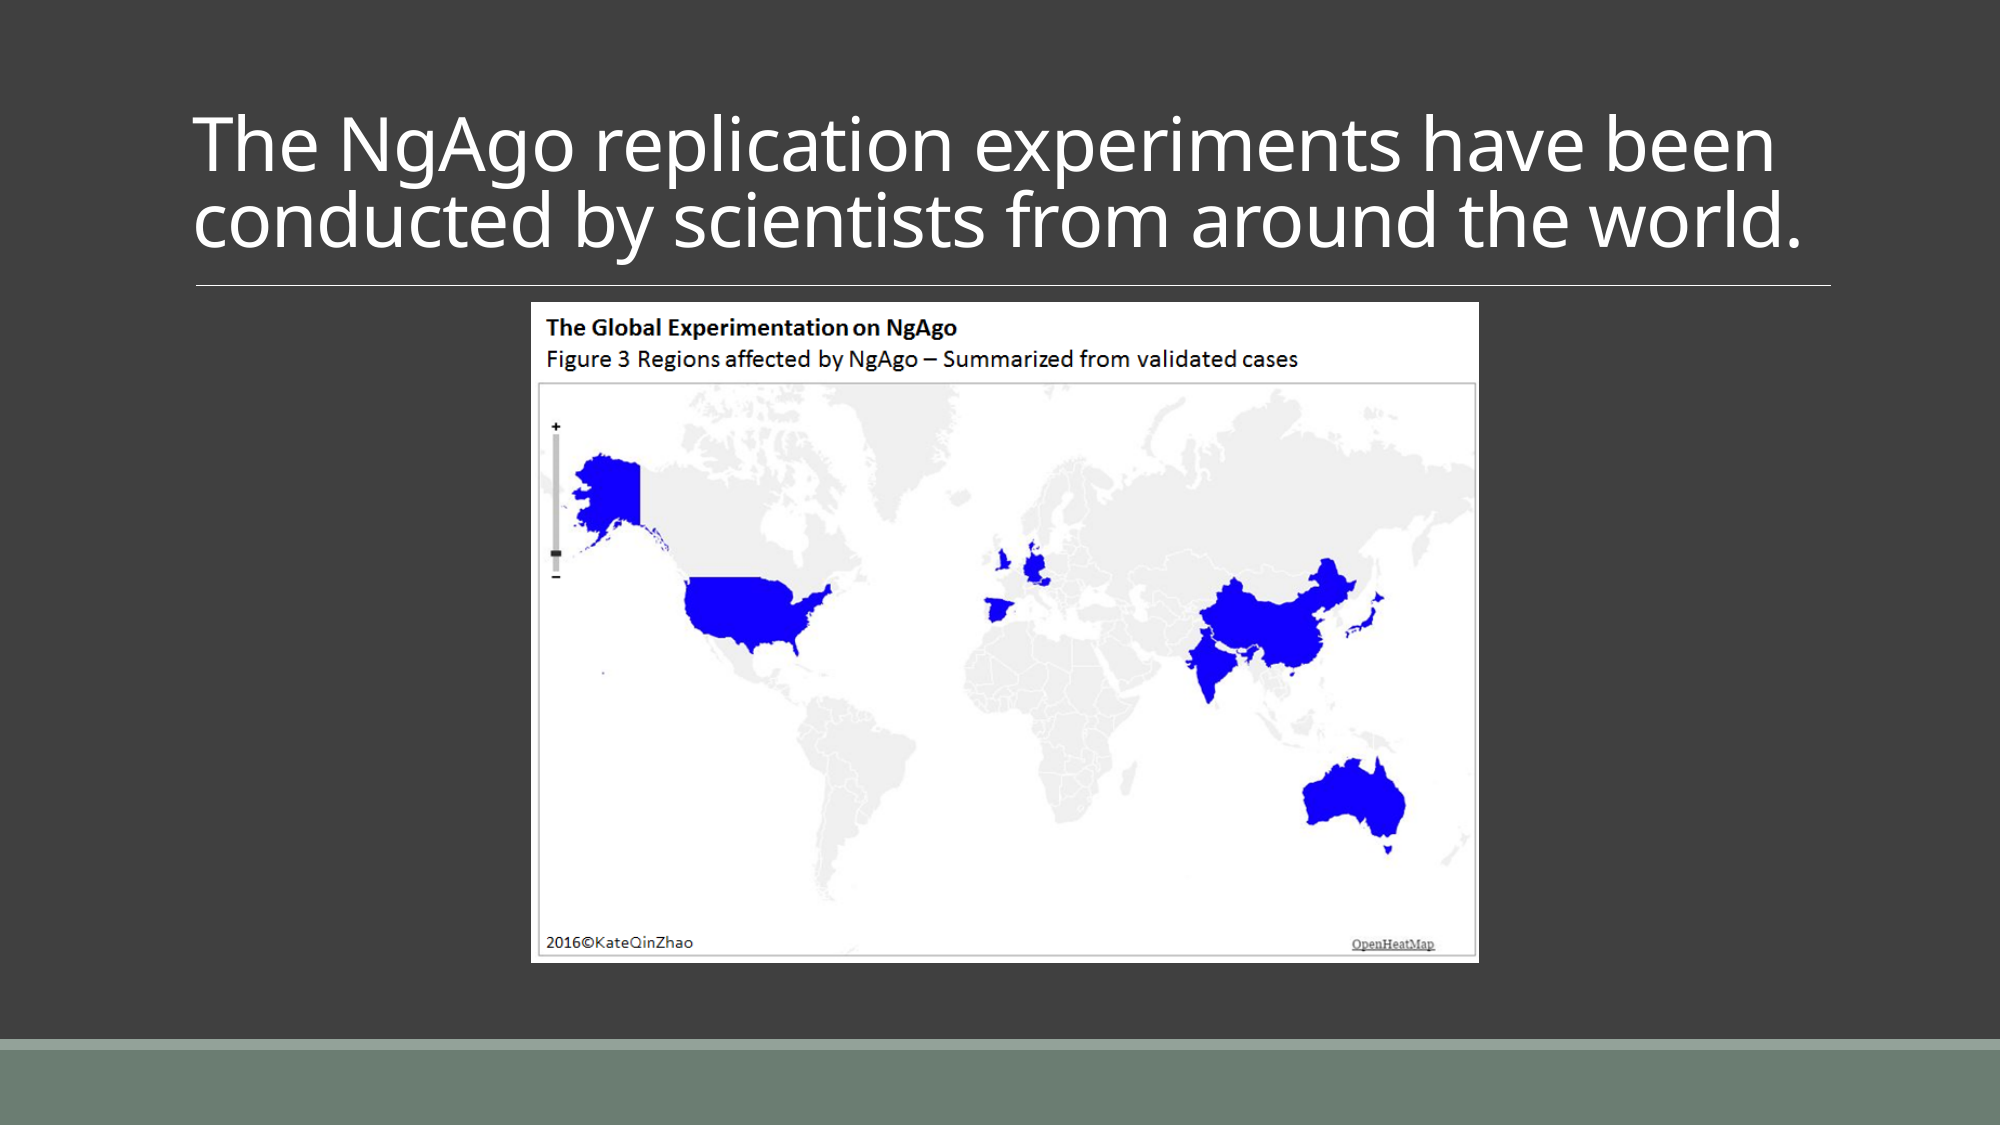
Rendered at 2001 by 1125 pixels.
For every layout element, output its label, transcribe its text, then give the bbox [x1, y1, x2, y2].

title The NgAgo replication experiments have been conducted by scientists from around the world. [177, 32, 1830, 271]
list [530, 302, 1480, 964]
